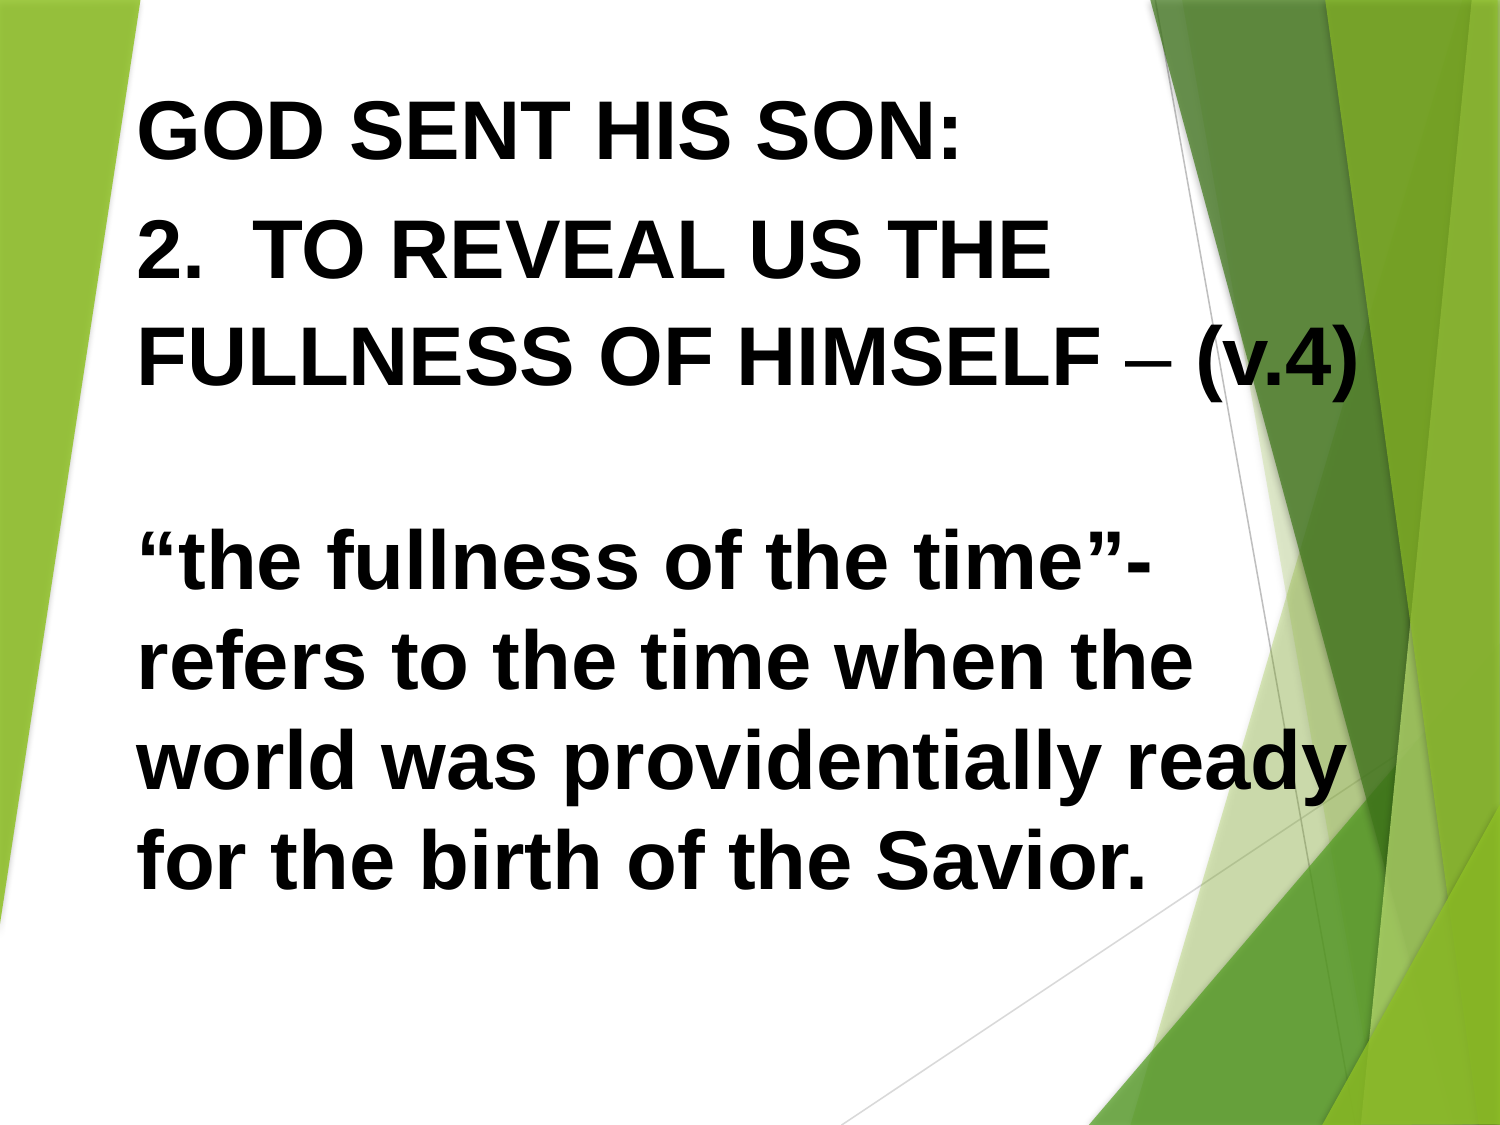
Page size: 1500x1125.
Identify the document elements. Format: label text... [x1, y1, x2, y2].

text_box GOD SENT HIS SON: 2. TO REVEAL US THE FULLNESS OF HIMSELF – (v.4) [121, 61, 1419, 410]
text_box “the fullness of the time”- refers to the time when the world was providentially ready for the birth of the Savior. [121, 499, 1419, 914]
